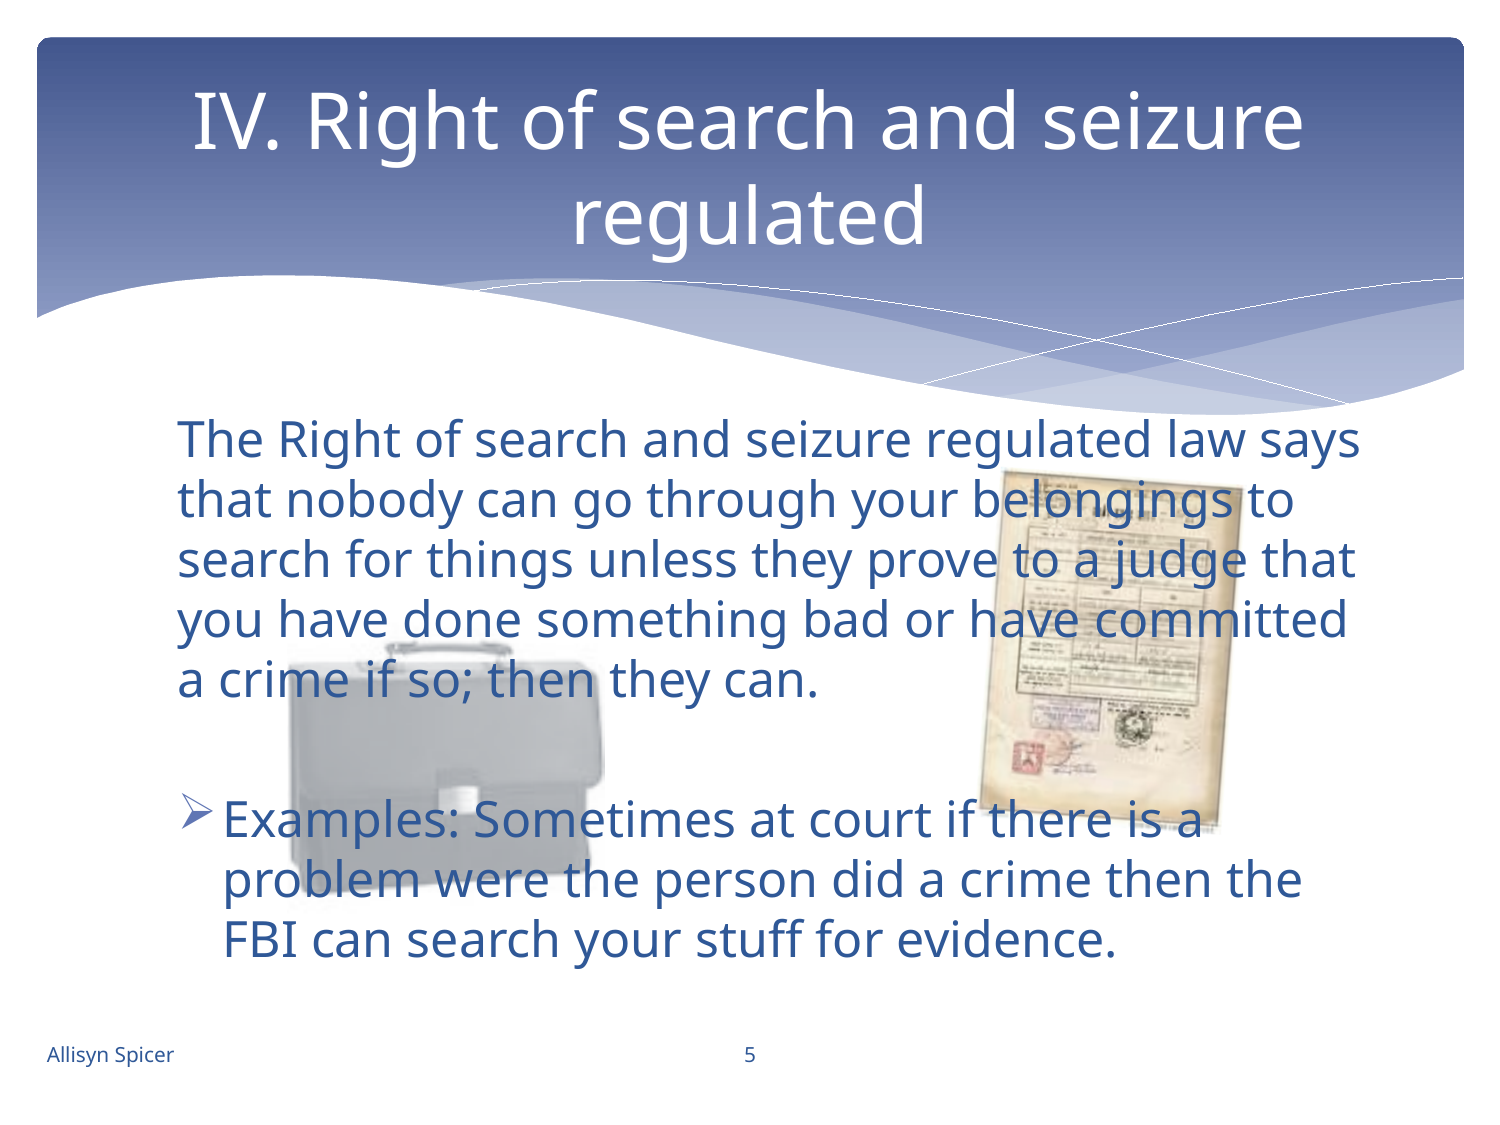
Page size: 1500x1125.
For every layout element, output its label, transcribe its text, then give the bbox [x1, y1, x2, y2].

slide_number 5 [654, 1025, 846, 1086]
picture [987, 474, 1234, 827]
title IV. Right of search and seizure regulated [75, 62, 1425, 268]
list The Right of search and seizure regulated law says that nobody can go through your belongings to search for things unless they prove to a judge that you have done something bad or have committed a crime if so; then they can. Examples: Sometimes at court if there is a problem were the person did a crime then the FBI can search your stuff for evidence. [162, 399, 1378, 1016]
picture [287, 562, 605, 973]
footer Allisyn Spicer [31, 1025, 653, 1086]
